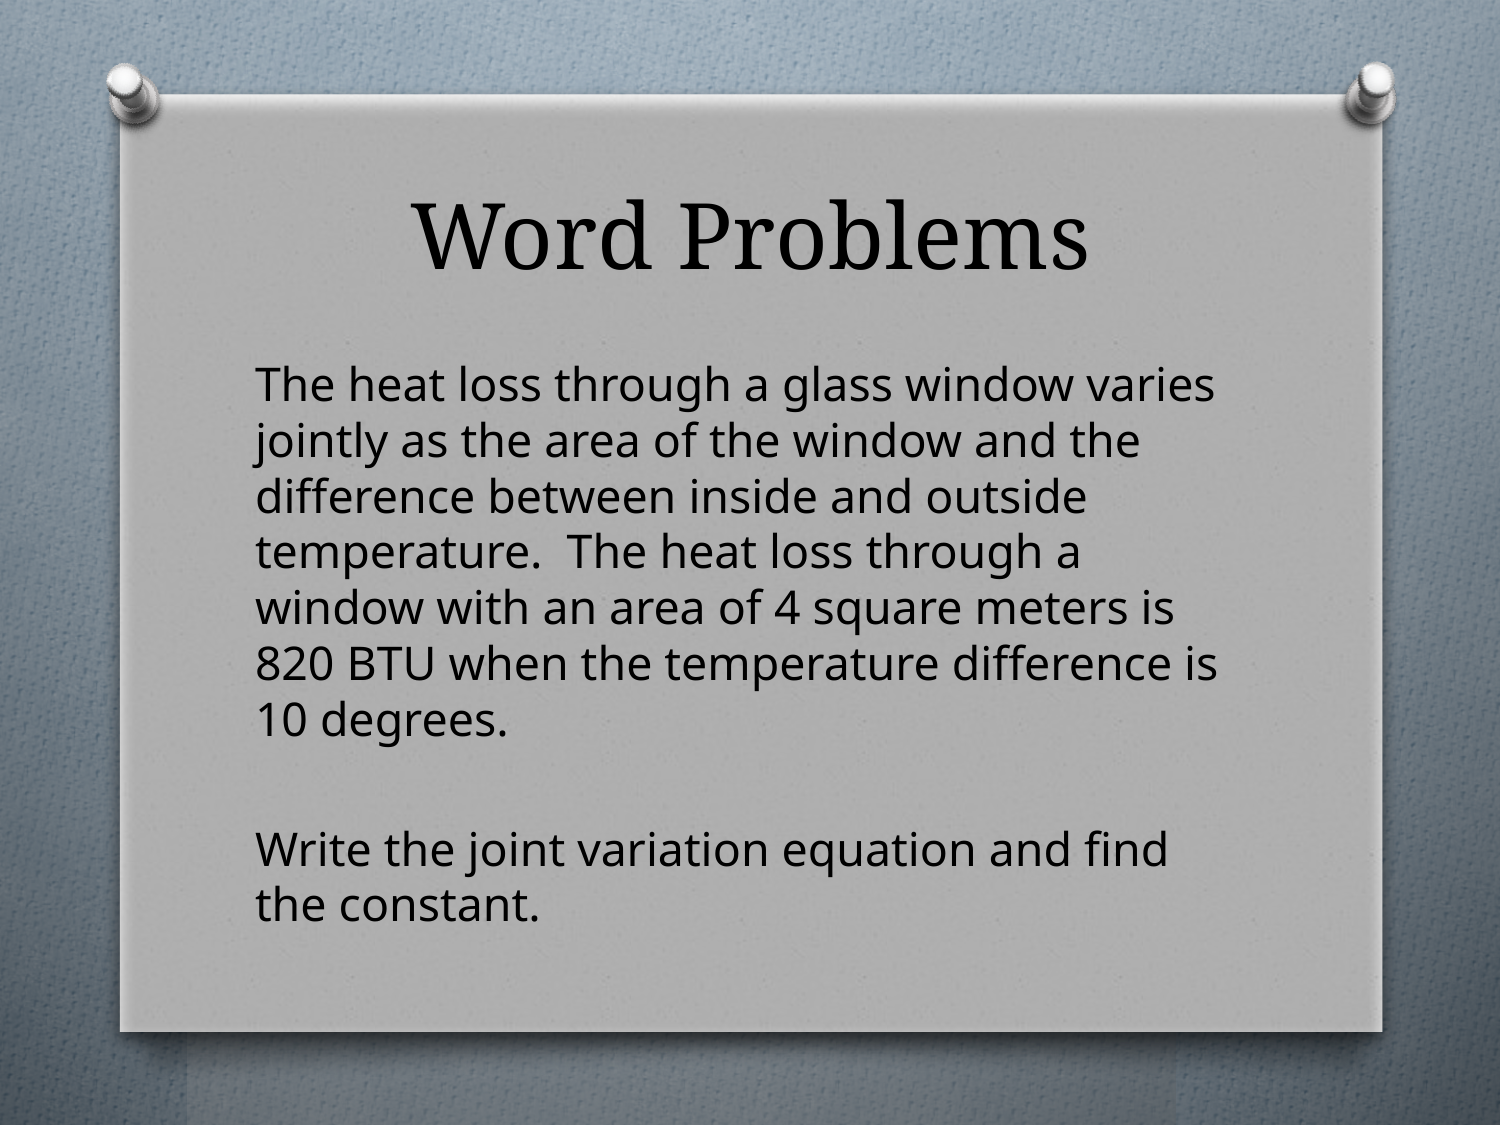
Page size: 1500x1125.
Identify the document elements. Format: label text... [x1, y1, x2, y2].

picture [1317, 35, 1439, 156]
title Word Problems [179, 134, 1323, 332]
list The heat loss through a glass window varies jointly as the area of the window and the difference between inside and outside temperature. The heat loss through a window with an area of 4 square meters is 820 BTU when the temperature difference is 10 degrees. Write the joint variation equation and find the constant. [240, 347, 1257, 939]
picture [75, 29, 198, 153]
